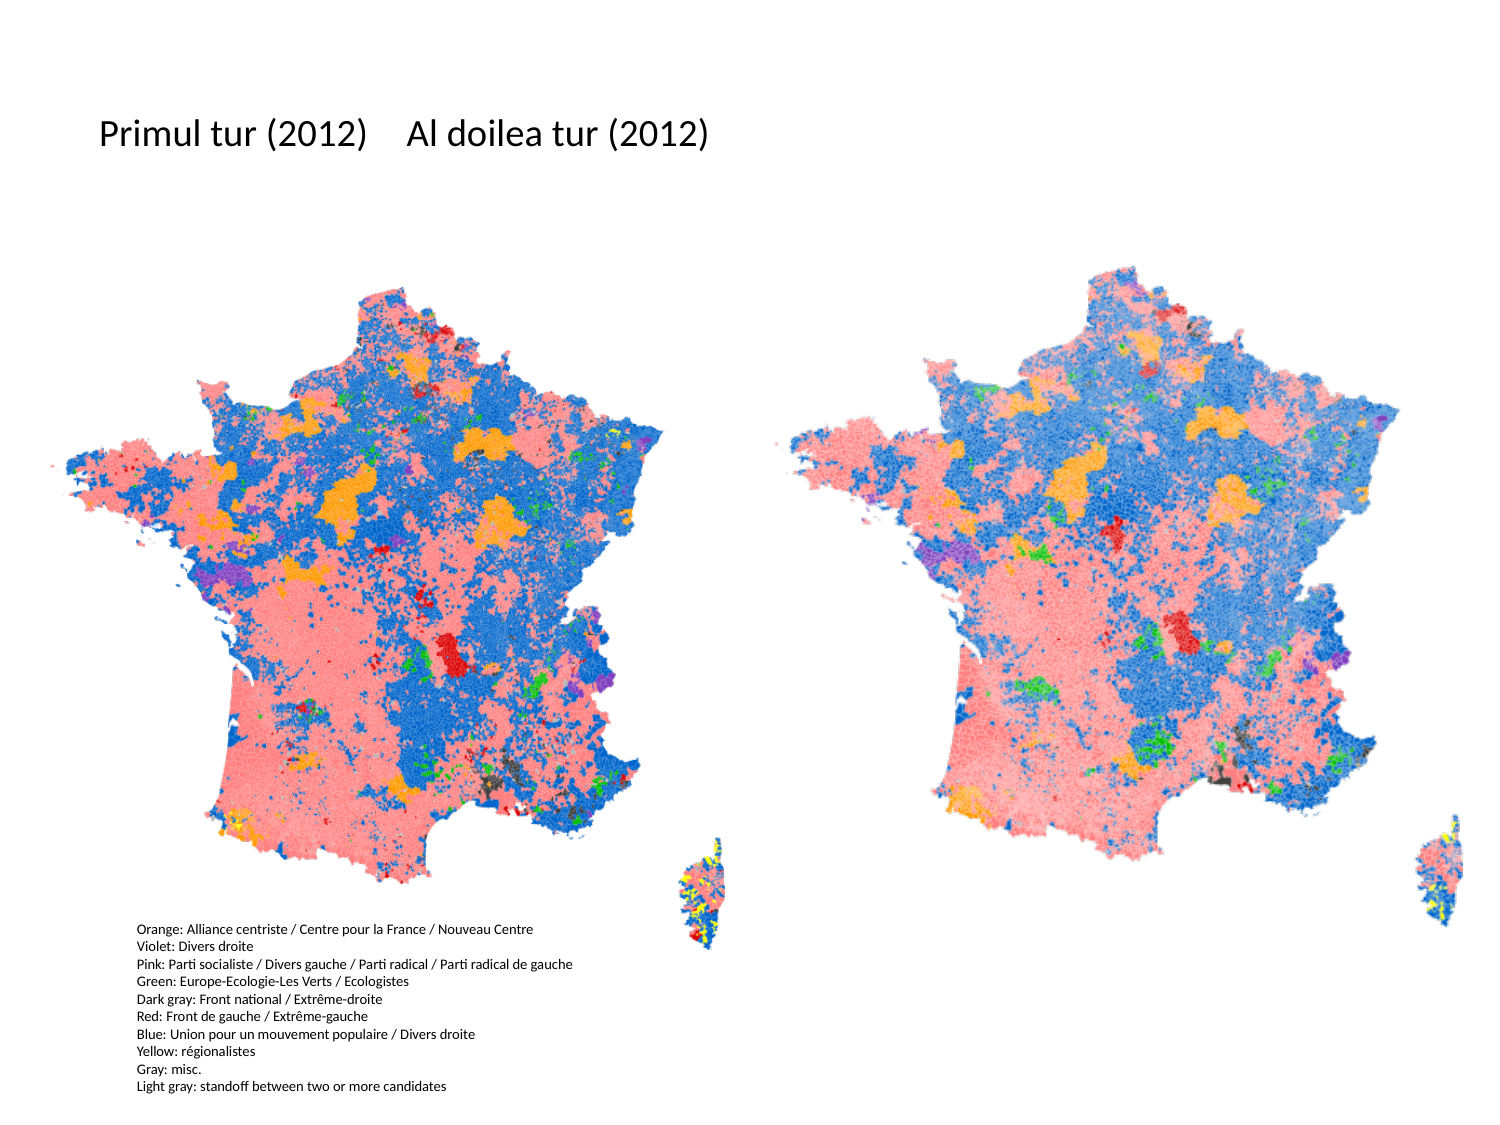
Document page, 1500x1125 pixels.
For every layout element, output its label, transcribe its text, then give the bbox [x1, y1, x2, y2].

list Primul tur (2012) Al doilea tur (2012) [84, 99, 1435, 163]
picture [774, 266, 1463, 927]
text_box Orange: Alliance centriste / Centre pour la France / Nouveau Centre Violet: Divers droite Pink: Parti socialiste / Divers gauche / Parti radical / Parti radical de gauche Green: Europe-Ecologie-Les Verts / Ecologistes Dark gray: Front national / Extrême-droite Red: Front de gauche / Extrême-gauche Blue: Union pour un mouvement populaire / Divers droite Yellow: régionalistes Gray: misc. Light gray: standoff between two or more candidates [112, 958, 625, 1102]
picture [49, 287, 726, 951]
